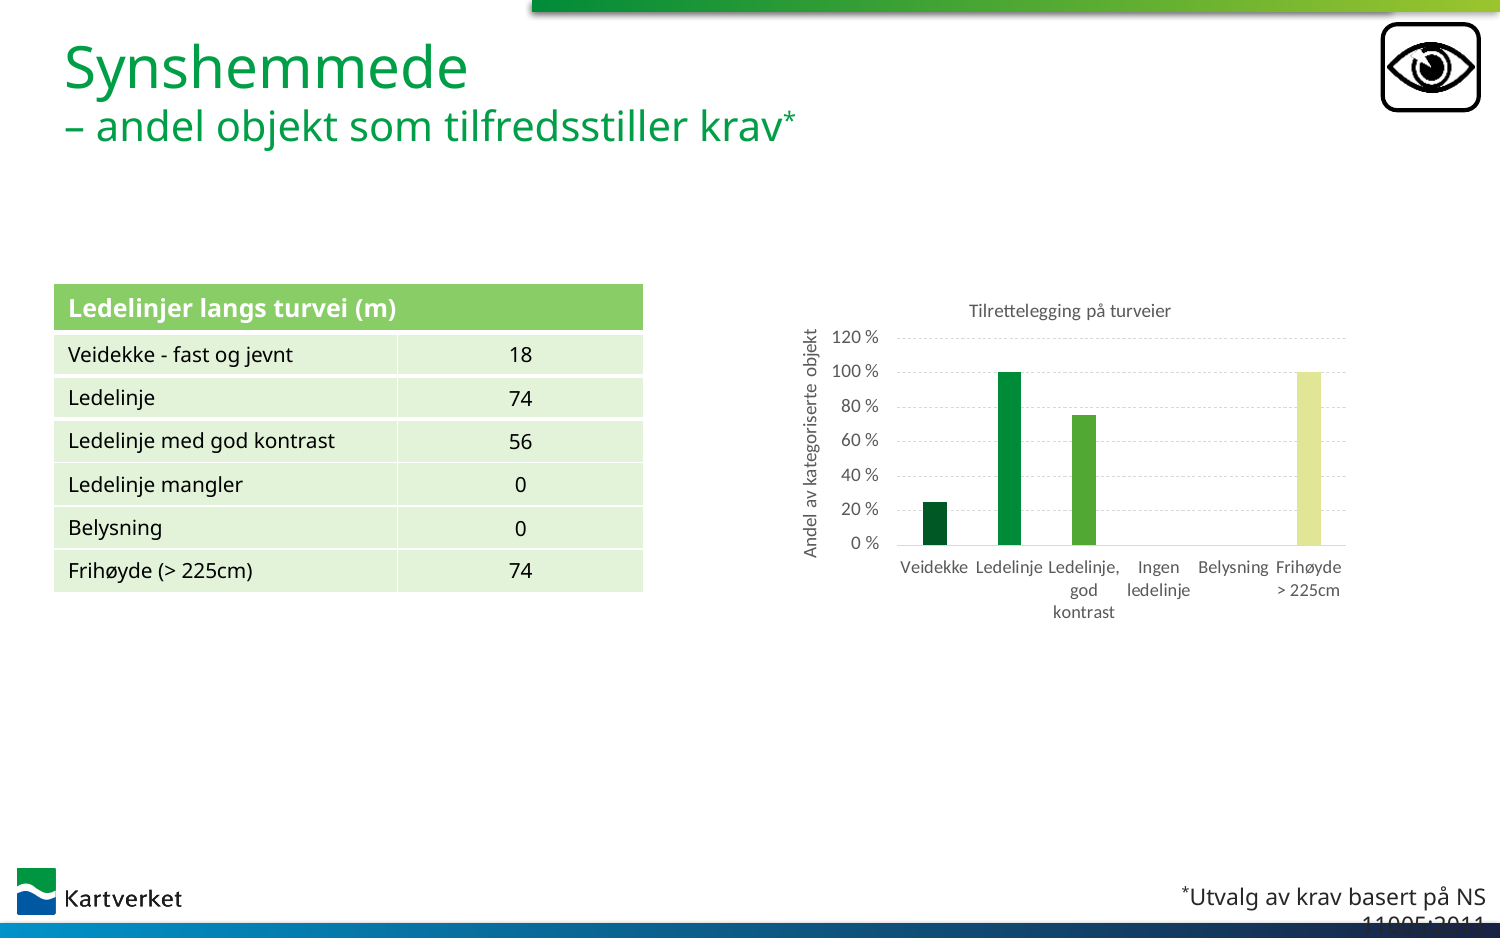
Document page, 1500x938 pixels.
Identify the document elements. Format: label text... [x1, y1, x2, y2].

table_header Ledelinjer langs turvei (m) [54, 284, 643, 330]
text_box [1382, 24, 1480, 111]
table_cell 0 [398, 507, 643, 548]
table_cell Frihøyde (> 225cm) [54, 550, 397, 592]
table_cell Ledelinje [54, 378, 397, 417]
table_cell 74 [398, 550, 643, 592]
table_cell Belysning [54, 507, 397, 548]
table_cell 18 [398, 335, 643, 374]
table_cell 0 [398, 463, 643, 505]
text_box *Utvalg av krav basert på NS 11005:2011 [1068, 873, 1500, 938]
picture [791, 291, 1349, 630]
table_cell 56 [398, 421, 643, 462]
table_cell Ledelinje med god kontrast [54, 421, 397, 462]
table_cell 74 [398, 378, 643, 417]
table_cell Ledelinje mangler [54, 463, 397, 505]
text_box Synshemmede – andel objekt som tilfredsstiller krav* [49, 24, 1431, 158]
table_cell Veidekke - fast og jevnt [54, 335, 397, 374]
